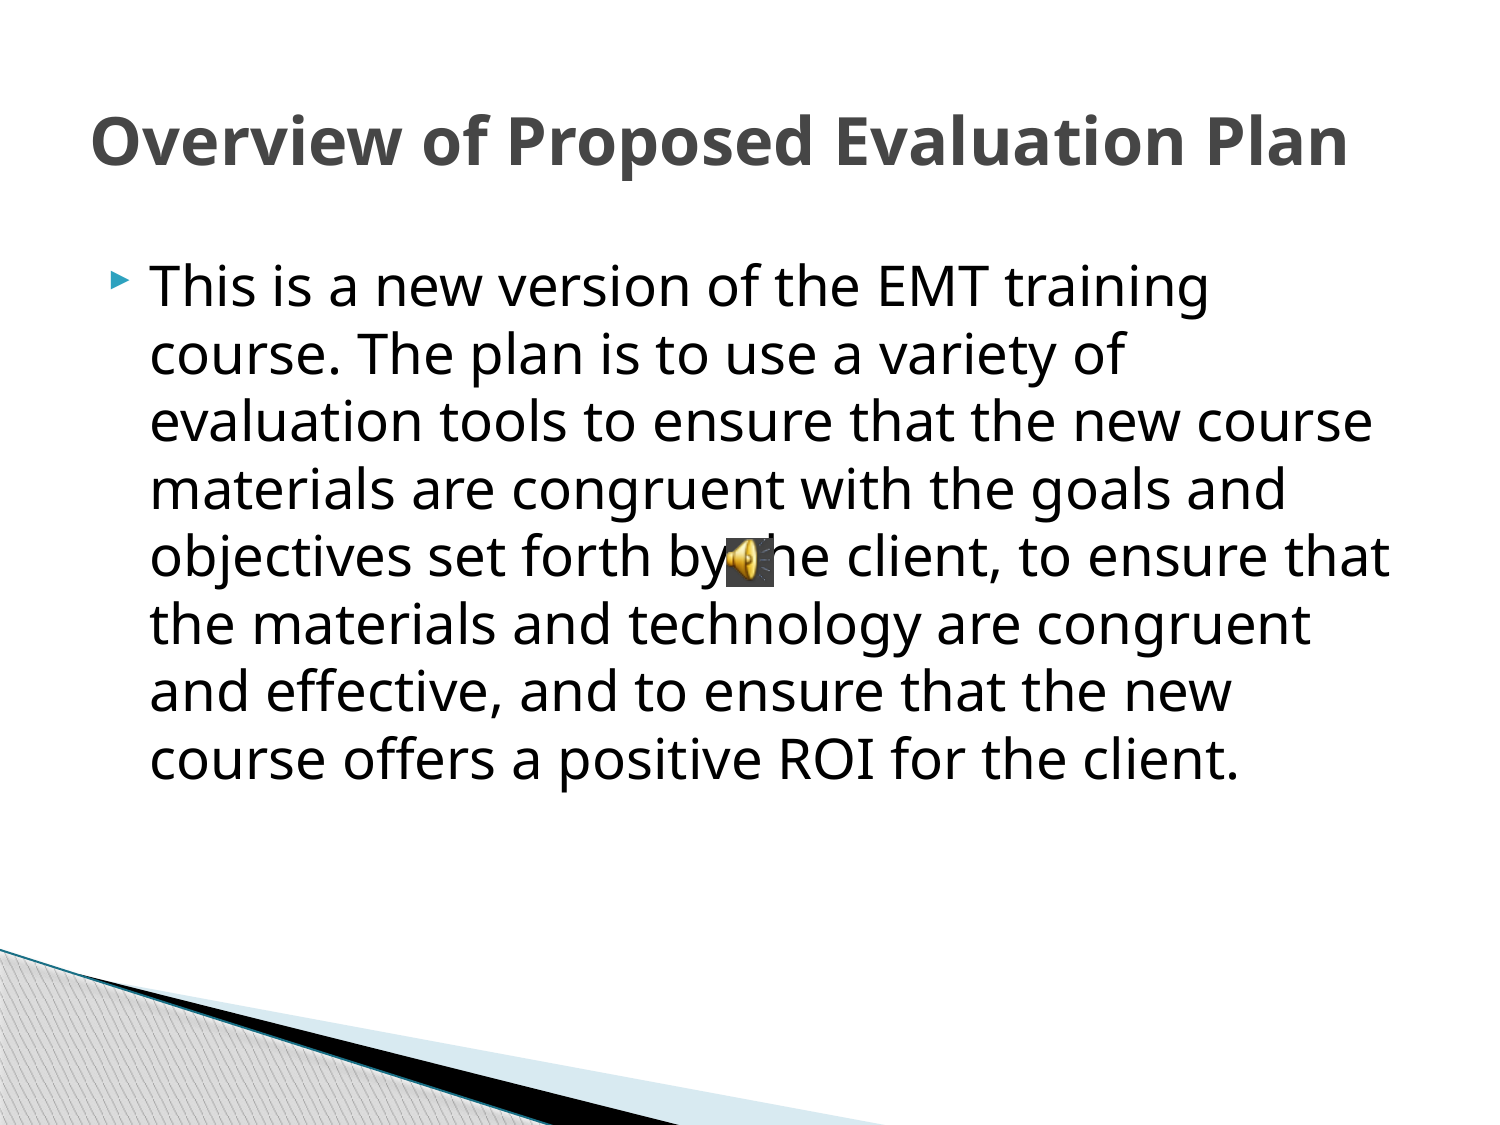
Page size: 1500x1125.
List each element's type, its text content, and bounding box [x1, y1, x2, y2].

list This is a new version of the EMT training course. The plan is to use a variety of evaluation tools to ensure that the new course materials are congruent with the goals and objectives set forth by the client, to ensure that the materials and technology are congruent and effective, and to ensure that the new course offers a positive ROI for the client. [75, 243, 1425, 986]
picture [724, 537, 776, 588]
title Overview of Proposed Evaluation Plan [75, 45, 1425, 233]
